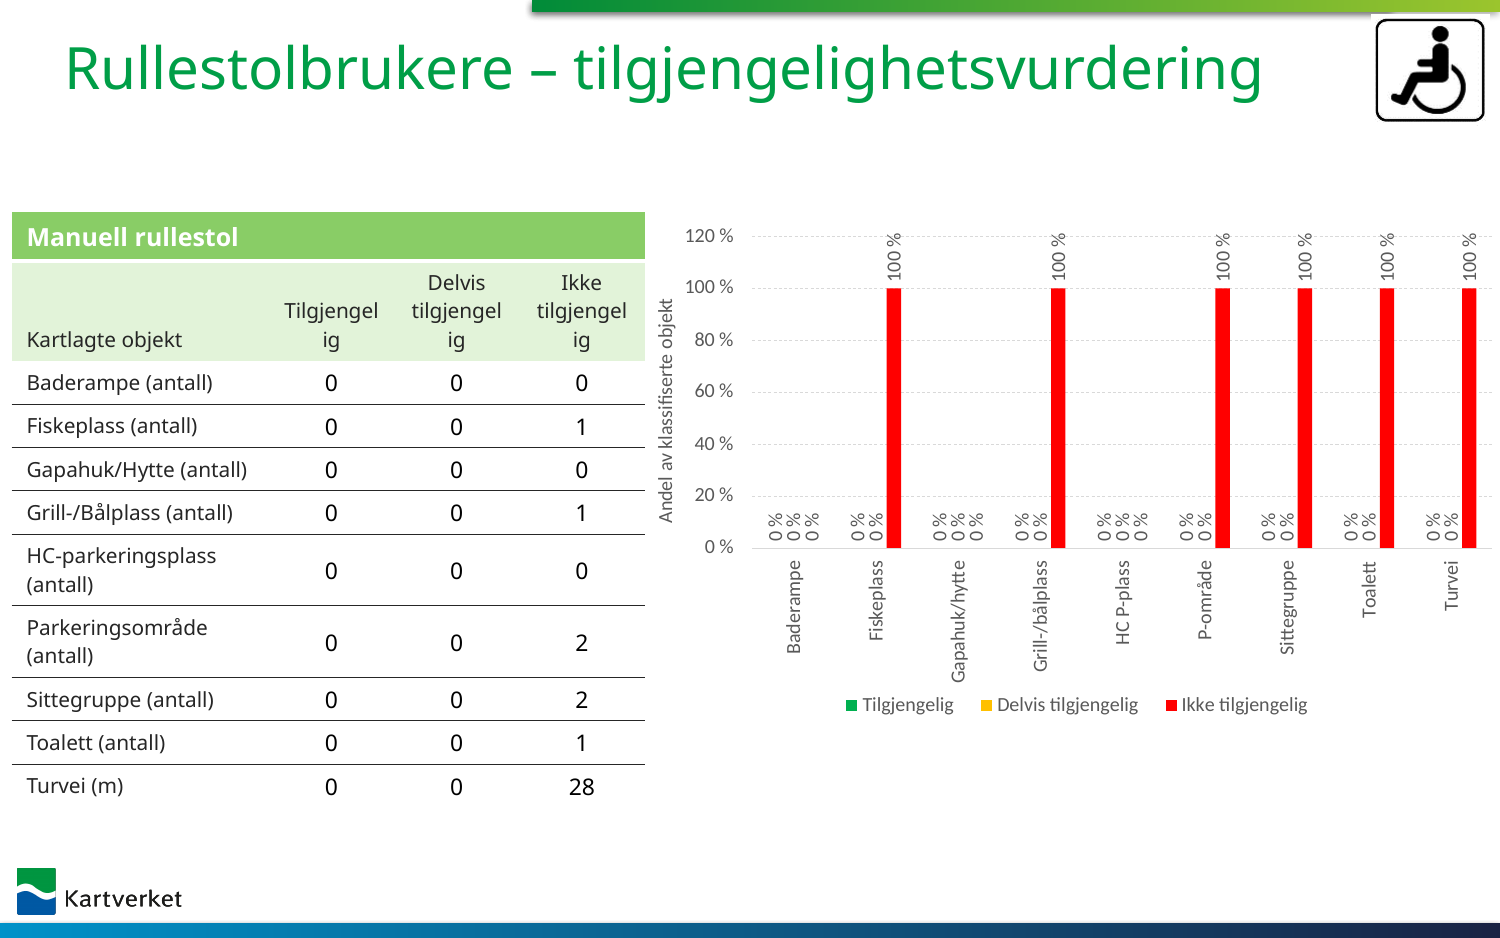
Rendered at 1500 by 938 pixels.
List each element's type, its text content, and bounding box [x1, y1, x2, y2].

table_cell Kartlagte objekt [12, 263, 269, 361]
table_cell Fiskeplass (antall) [12, 405, 269, 447]
table_cell 0 [269, 721, 394, 764]
table_cell 0 [394, 361, 519, 404]
table_cell Toalett (antall) [12, 721, 269, 764]
table_cell 0 [519, 361, 638, 404]
table_header Manuell rullestol [12, 212, 645, 259]
picture [643, 218, 1500, 728]
table_cell Delvis tilgjengelig [394, 263, 519, 361]
table_cell 0 [269, 405, 394, 447]
table_cell 0 [269, 765, 394, 807]
table_cell 0 [394, 765, 519, 807]
table_cell 2 [519, 606, 638, 677]
table_cell 1 [519, 405, 638, 447]
table_cell 0 [269, 361, 394, 404]
table_cell 2 [519, 678, 638, 720]
table_cell Baderampe (antall) [12, 361, 269, 404]
table_cell Sittegruppe (antall) [12, 678, 269, 720]
table_cell 1 [519, 491, 638, 534]
table_cell Gapahuk/Hytte (antall) [12, 448, 269, 490]
table_cell Ikke tilgjengelig [519, 263, 638, 361]
table_cell 0 [269, 535, 394, 605]
table_cell 0 [394, 535, 519, 605]
table_cell 0 [394, 491, 519, 534]
table_cell 0 [394, 721, 519, 764]
table_cell 0 [394, 448, 519, 490]
table_cell 0 [269, 606, 394, 677]
table_cell 0 [519, 535, 638, 605]
table_cell 28 [519, 765, 645, 807]
table_cell Grill-/Bålplass (antall) [12, 491, 269, 534]
table_cell Parkeringsområde (antall) [12, 606, 269, 677]
table_cell 0 [269, 678, 394, 720]
table_cell 0 [394, 405, 519, 447]
table_cell 0 [394, 606, 519, 677]
table_cell 1 [519, 721, 645, 764]
table_cell Tilgjengelig [269, 263, 394, 361]
text_box Rullestolbrukere – tilgjengelighetsvurdering [49, 12, 1372, 109]
table_cell 0 [269, 448, 394, 490]
table_cell Turvei (m) [12, 765, 269, 807]
table_cell HC-parkeringsplass (antall) [12, 535, 269, 605]
picture [1371, 13, 1491, 127]
table_cell 0 [269, 491, 394, 534]
table_cell 0 [519, 448, 638, 490]
table_cell 0 [394, 678, 519, 720]
